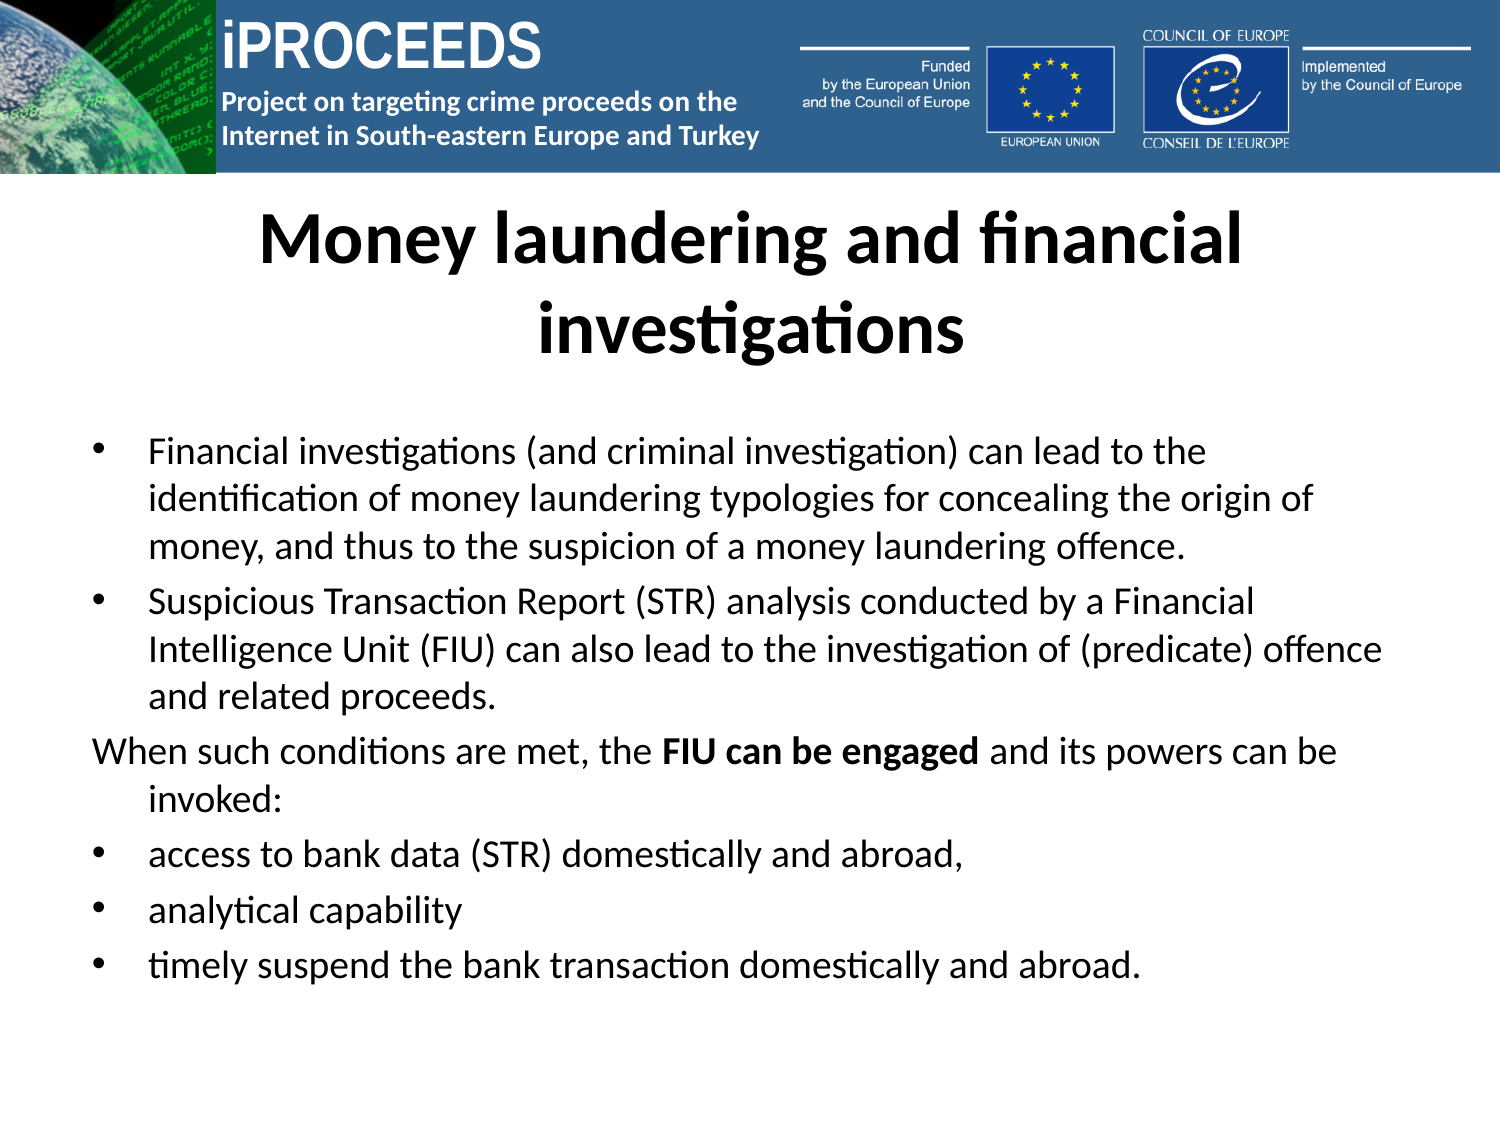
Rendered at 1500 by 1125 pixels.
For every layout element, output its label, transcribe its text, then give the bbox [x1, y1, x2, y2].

picture [800, 30, 1471, 148]
list Financial investigations (and criminal investigation) can lead to the identification of money laundering typologies for concealing the origin of money, and thus to the suspicion of a money laundering offence. Suspicious Transaction Report (STR) analysis conducted by a Financial Intelligence Unit (FIU) can also lead to the investigation of (predicate) offence and related proceeds. When such conditions are met, the FIU can be engaged and its powers can be invoked: access to bank data (STR) domestically and abroad, analytical capability timely suspend the bank transaction domestically and abroad. [76, 361, 1427, 1050]
picture [0, 0, 216, 174]
title Money laundering and financial investigations [76, 172, 1427, 361]
